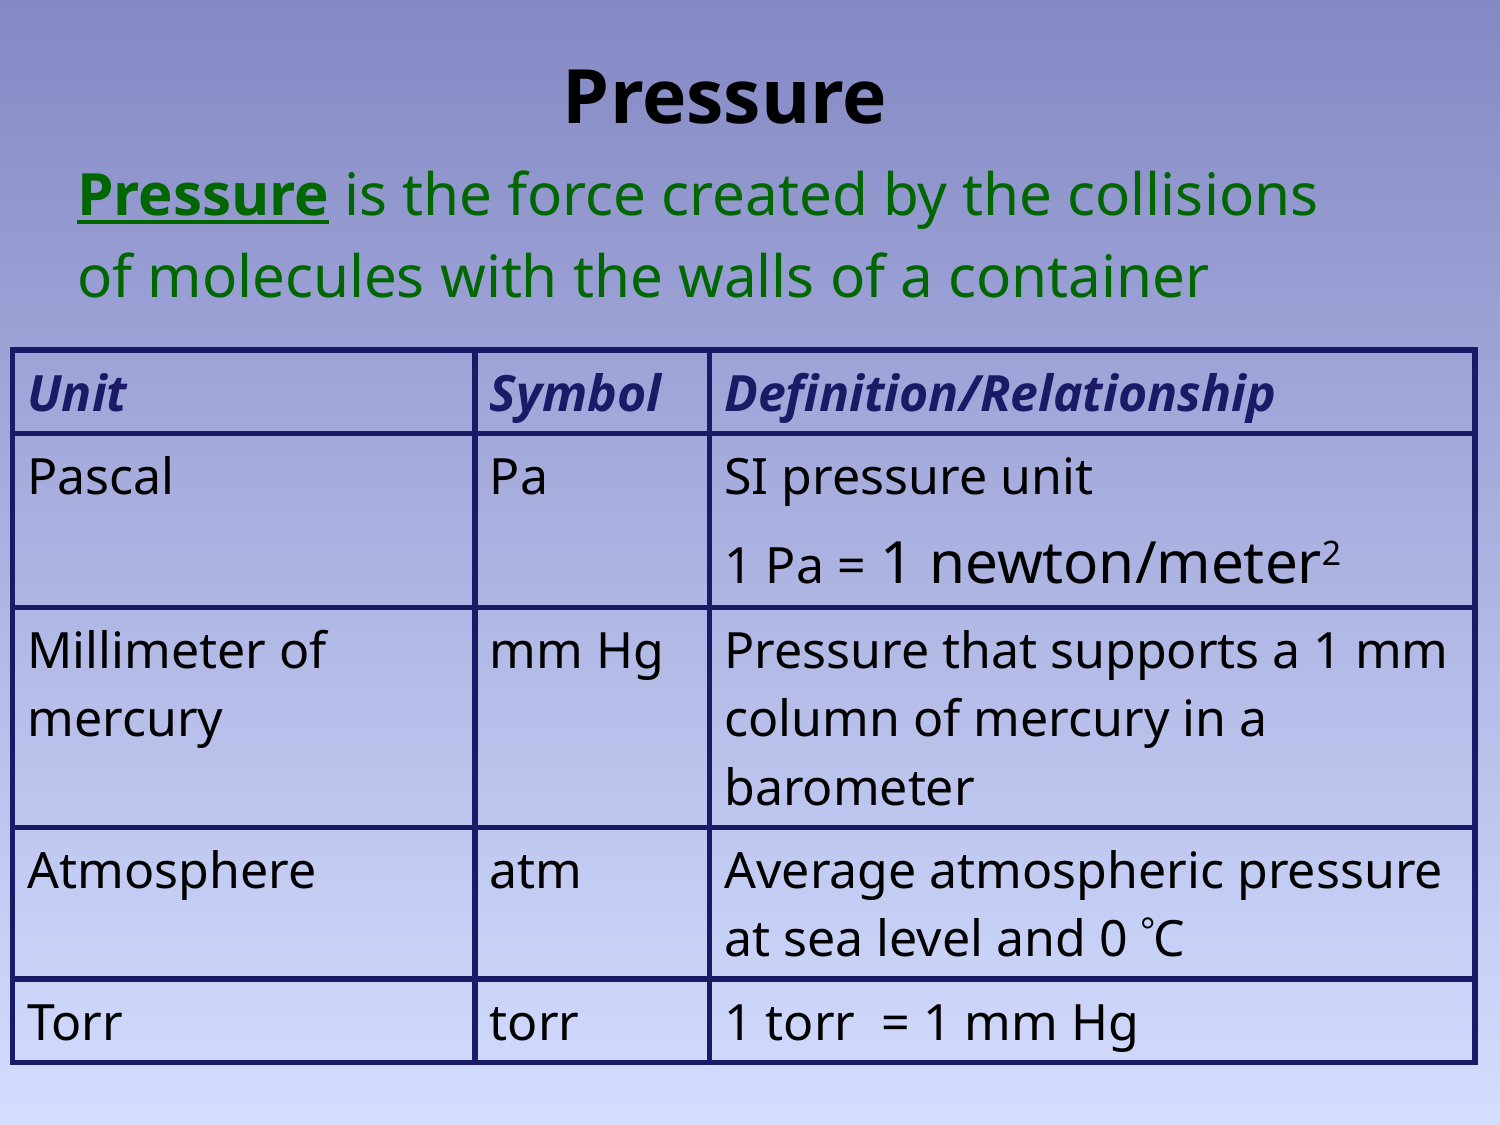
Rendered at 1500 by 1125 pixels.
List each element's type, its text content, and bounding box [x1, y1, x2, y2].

title Pressure [87, 0, 1363, 149]
table_cell atm [478, 830, 707, 976]
table_cell SI pressure unit 1 Pa = 1 newton/meter2 [712, 436, 1472, 605]
table_header Unit [15, 353, 472, 431]
table_cell mm Hg [478, 610, 707, 825]
table_cell Millimeter of mercury [15, 610, 472, 825]
table_cell Atmosphere [15, 830, 472, 976]
table_cell torr [478, 982, 707, 1060]
table_cell Pa [478, 436, 707, 605]
table_header Definition/Relationship [712, 353, 1472, 431]
table_cell Average atmospheric pressure at sea level and 0 C [712, 830, 1472, 976]
table_cell Pascal [15, 436, 472, 605]
table_cell Pressure that supports a 1 mm column of mercury in a barometer [712, 610, 1472, 825]
table_cell 1 torr = 1 mm Hg [712, 982, 1472, 1060]
table_cell Torr [15, 982, 472, 1060]
table_header Symbol [478, 363, 707, 431]
text_box Pressure is the force created by the collisions of molecules with the walls of a container [62, 149, 1425, 363]
